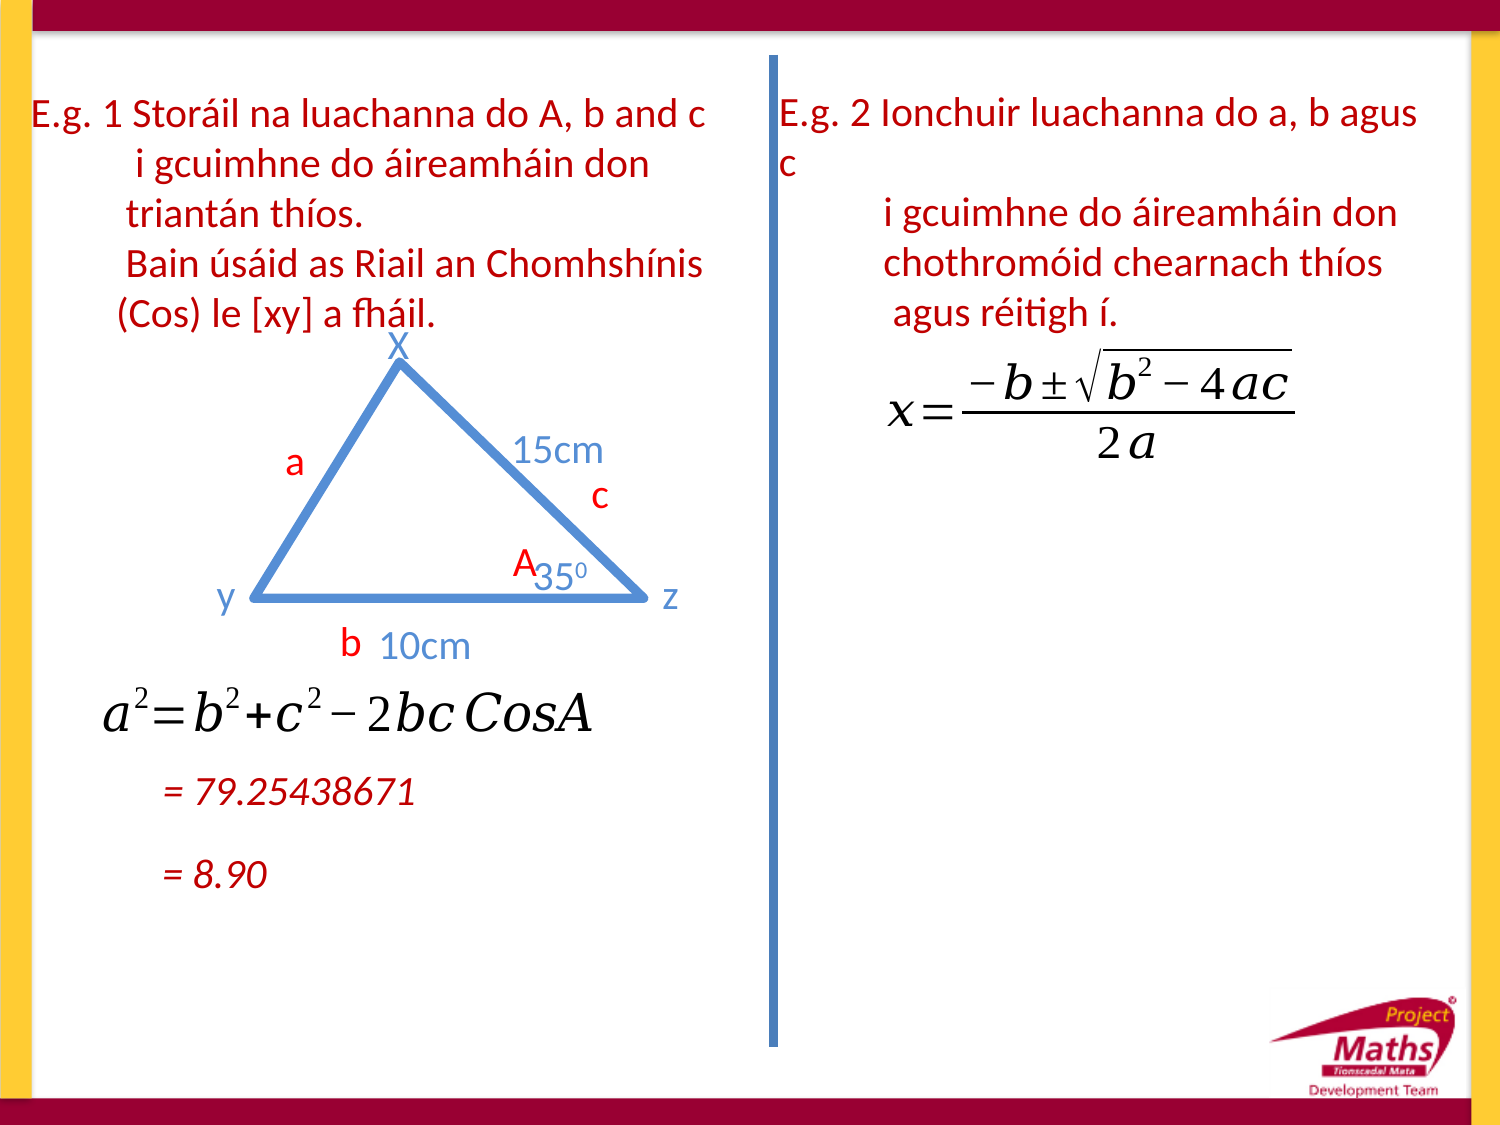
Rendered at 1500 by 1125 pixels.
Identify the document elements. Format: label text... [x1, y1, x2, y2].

text_box 15cm [496, 414, 620, 480]
text_box X y z 10cm [163, 310, 695, 676]
text_box A [498, 527, 553, 592]
text_box b [325, 607, 377, 672]
text_box E.g. 1 Storáil na luachanna do A, b and c i gcuimhne do áireamháin don triantán thíos. Bain úsáid as Riail an Chomhshínis (Cos) le [xy] a fháil. [15, 78, 769, 343]
text_box c [576, 459, 625, 524]
text_box 350 [517, 541, 603, 607]
text_box a [270, 426, 321, 492]
picture [1269, 987, 1466, 1098]
